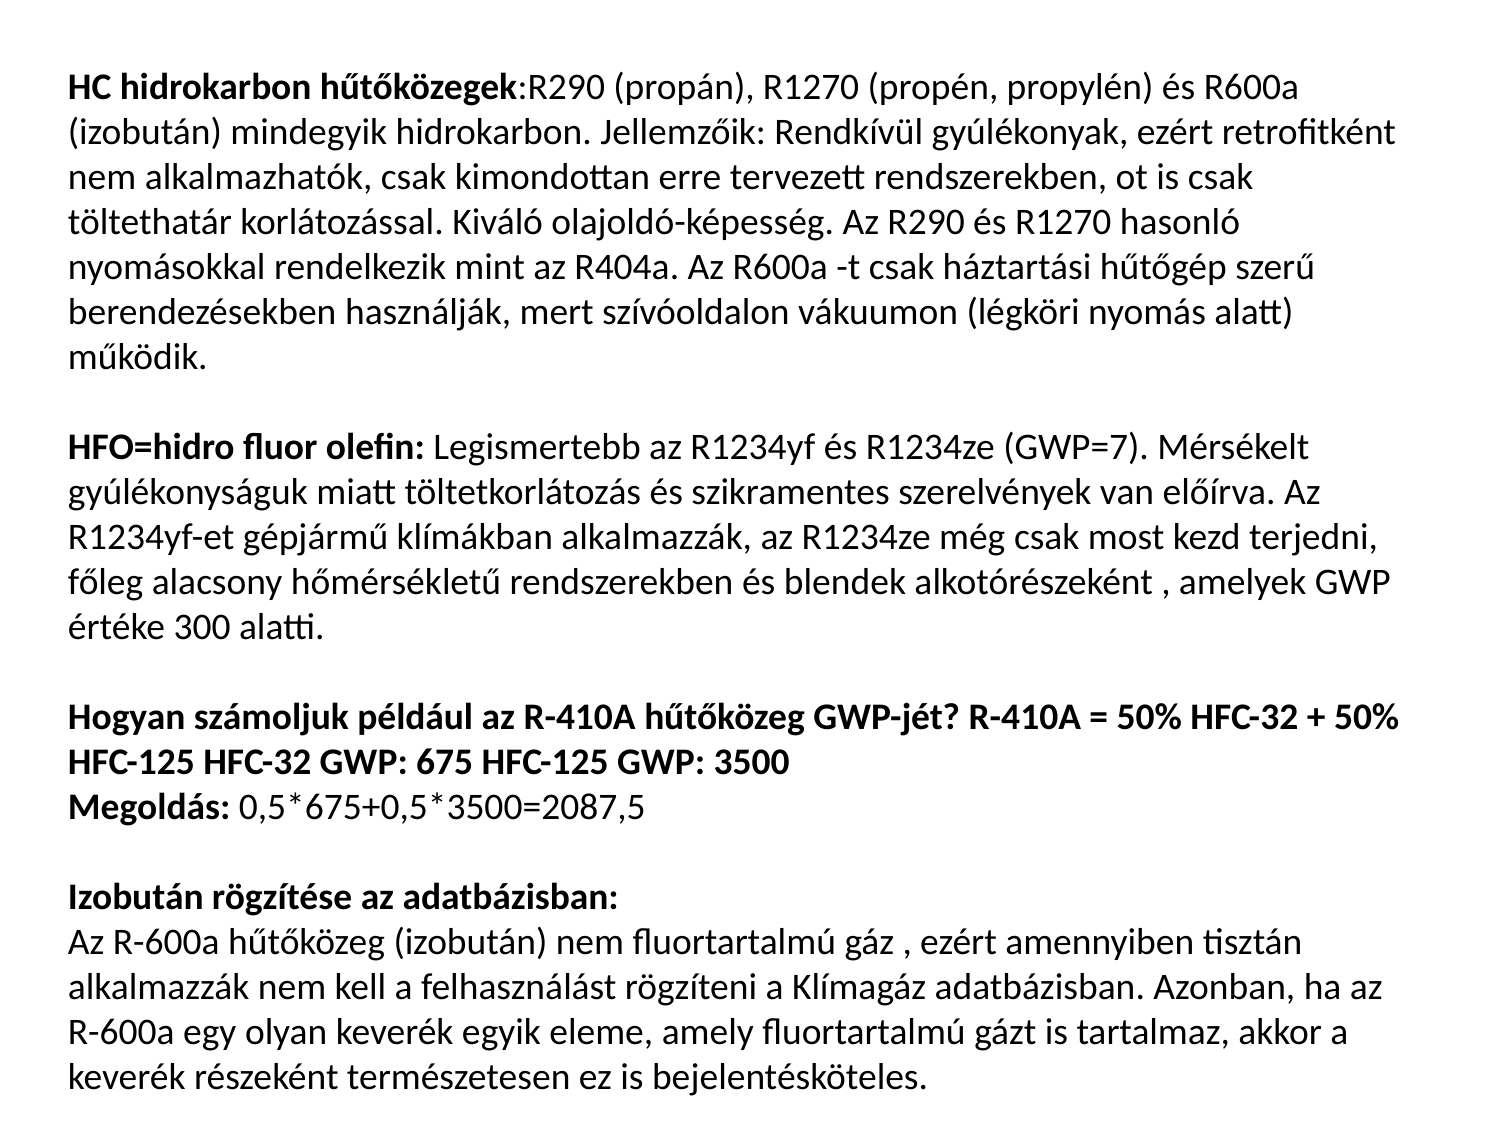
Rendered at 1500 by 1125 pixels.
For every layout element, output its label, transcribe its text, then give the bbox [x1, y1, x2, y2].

text_box HC hidrokarbon hűtőközegek:R290 (propán), R1270 (propén, propylén) és R600a (izobután) mindegyik hidrokarbon. Jellemzőik: Rendkívül gyúlékonyak, ezért retrofitként nem alkalmazhatók, csak kimondottan erre tervezett rendszerekben, ot is csak töltethatár korlátozással. Kiváló olajoldó-képesség. Az R290 és R1270 hasonló nyomásokkal rendelkezik mint az R404a. Az R600a -t csak háztartási hűtőgép szerű berendezésekben használják, mert szívóoldalon vákuumon (légköri nyomás alatt) működik. HFO=hidro fluor olefin: Legismertebb az R1234yf és R1234ze (GWP=7). Mérsékelt gyúlékonyságuk miatt töltetkorlátozás és szikramentes szerelvények van előírva. Az R1234yf-et gépjármű klímákban alkalmazzák, az R1234ze még csak most kezd terjedni, főleg alacsony hőmérsékletű rendszerekben és blendek alkotórészeként , amelyek GWP értéke 300 alatti. Hogyan számoljuk például az R-410A hűtőközeg GWP-jét? R-410A = 50% HFC-32 + 50% HFC-125 HFC-32 GWP: 675 HFC-125 GWP: 3500 Megoldás: 0,5*675+0,5*3500=2087,5 Izobután rögzítése az adatbázisban: Az R-600a hűtőközeg (izobután) nem fluortartalmú gáz , ezért amennyiben tisztán alkalmazzák nem kell a felhasználást rögzíteni a Klímagáz adatbázisban. Azonban, ha az R-600a egy olyan keverék egyik eleme, amely fluortartalmú gázt is tartalmaz, akkor a keverék részeként természetesen ez is bejelentésköteles. [53, 54, 1424, 1105]
